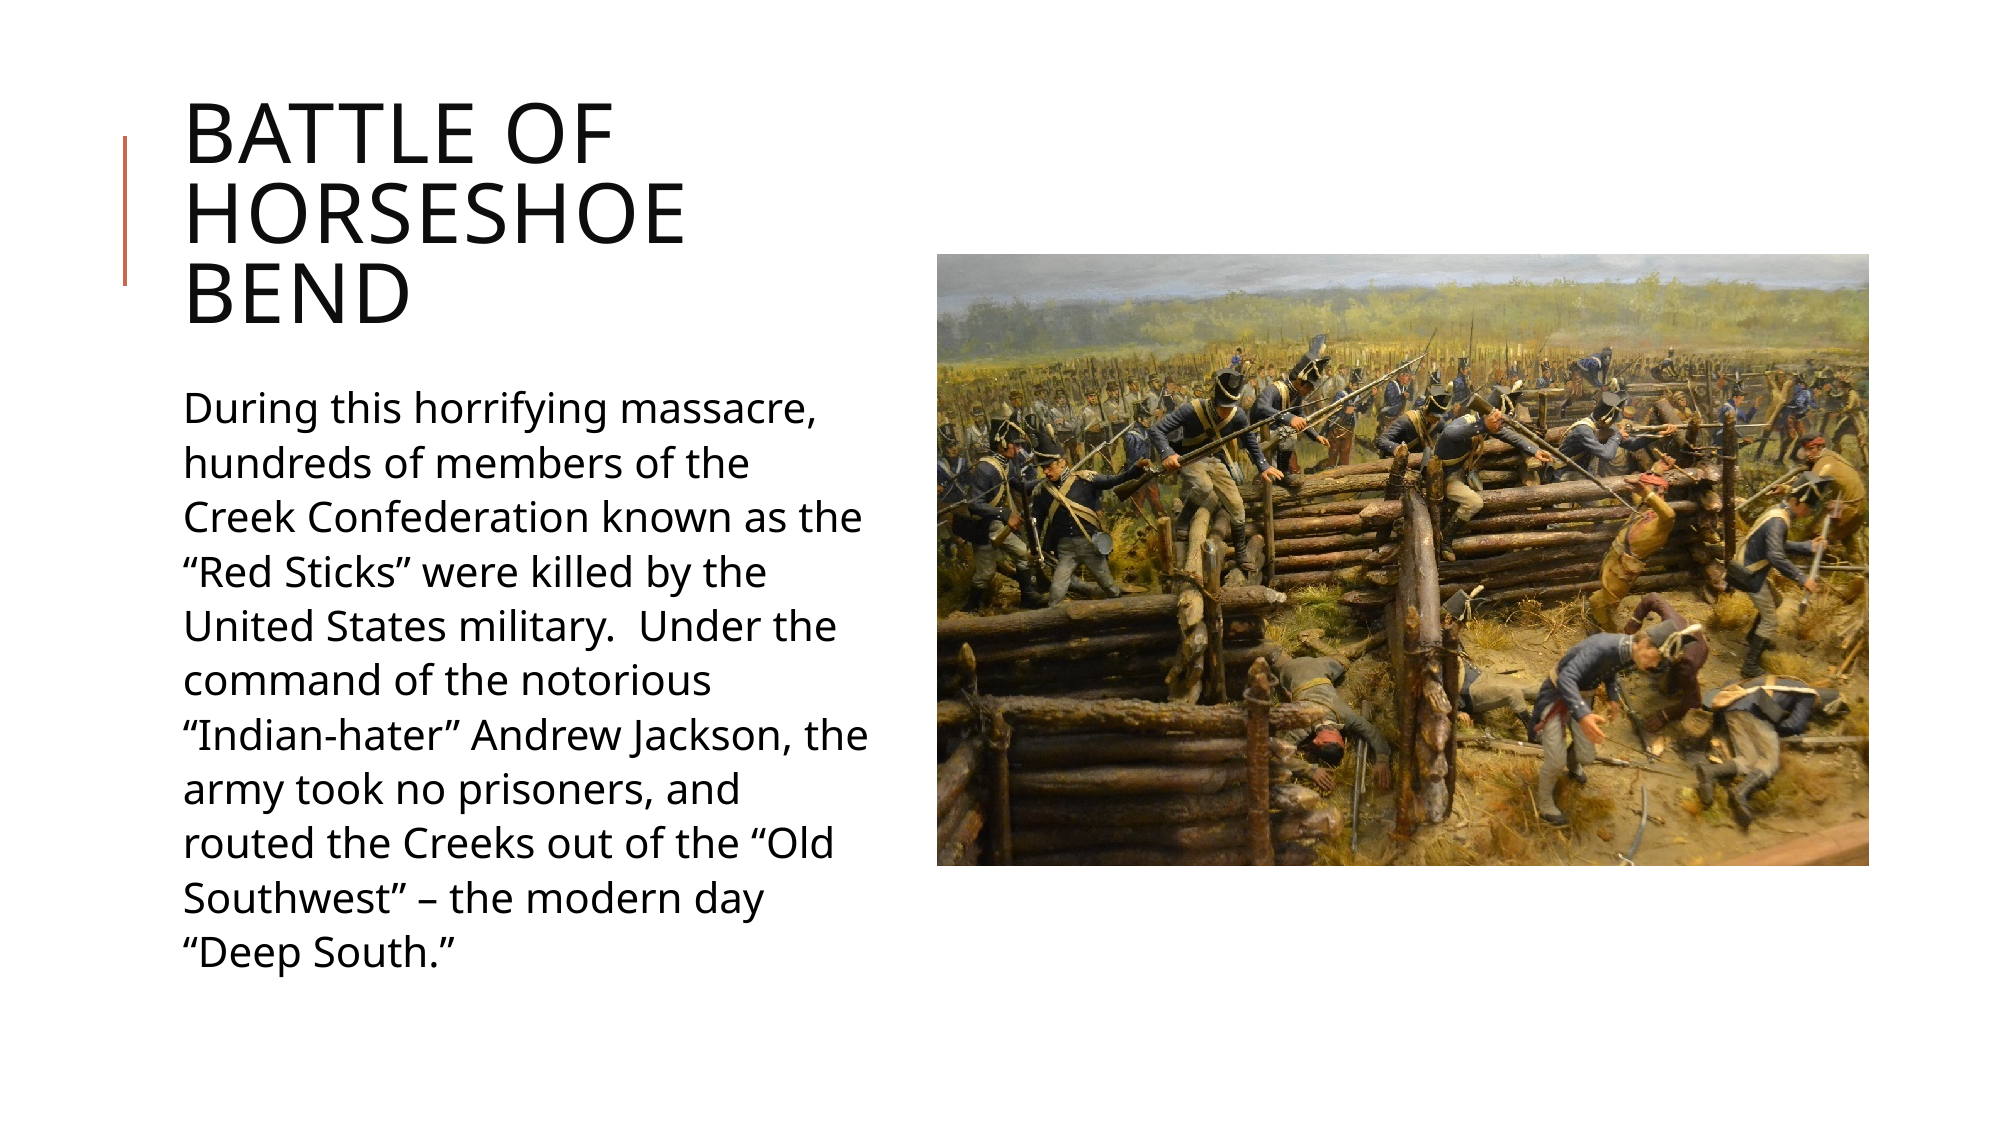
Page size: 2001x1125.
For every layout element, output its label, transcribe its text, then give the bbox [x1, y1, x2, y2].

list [937, 254, 1870, 866]
title Battle of Horseshoe Bend [168, 77, 888, 363]
list During this horrifying massacre, hundreds of members of the Creek Confederation known as the “Red Sticks” were killed by the United States military. Under the command of the notorious “Indian-hater” Andrew Jackson, the army took no prisoners, and routed the Creeks out of the “Old Southwest” – the modern day “Deep South.” [168, 370, 888, 988]
